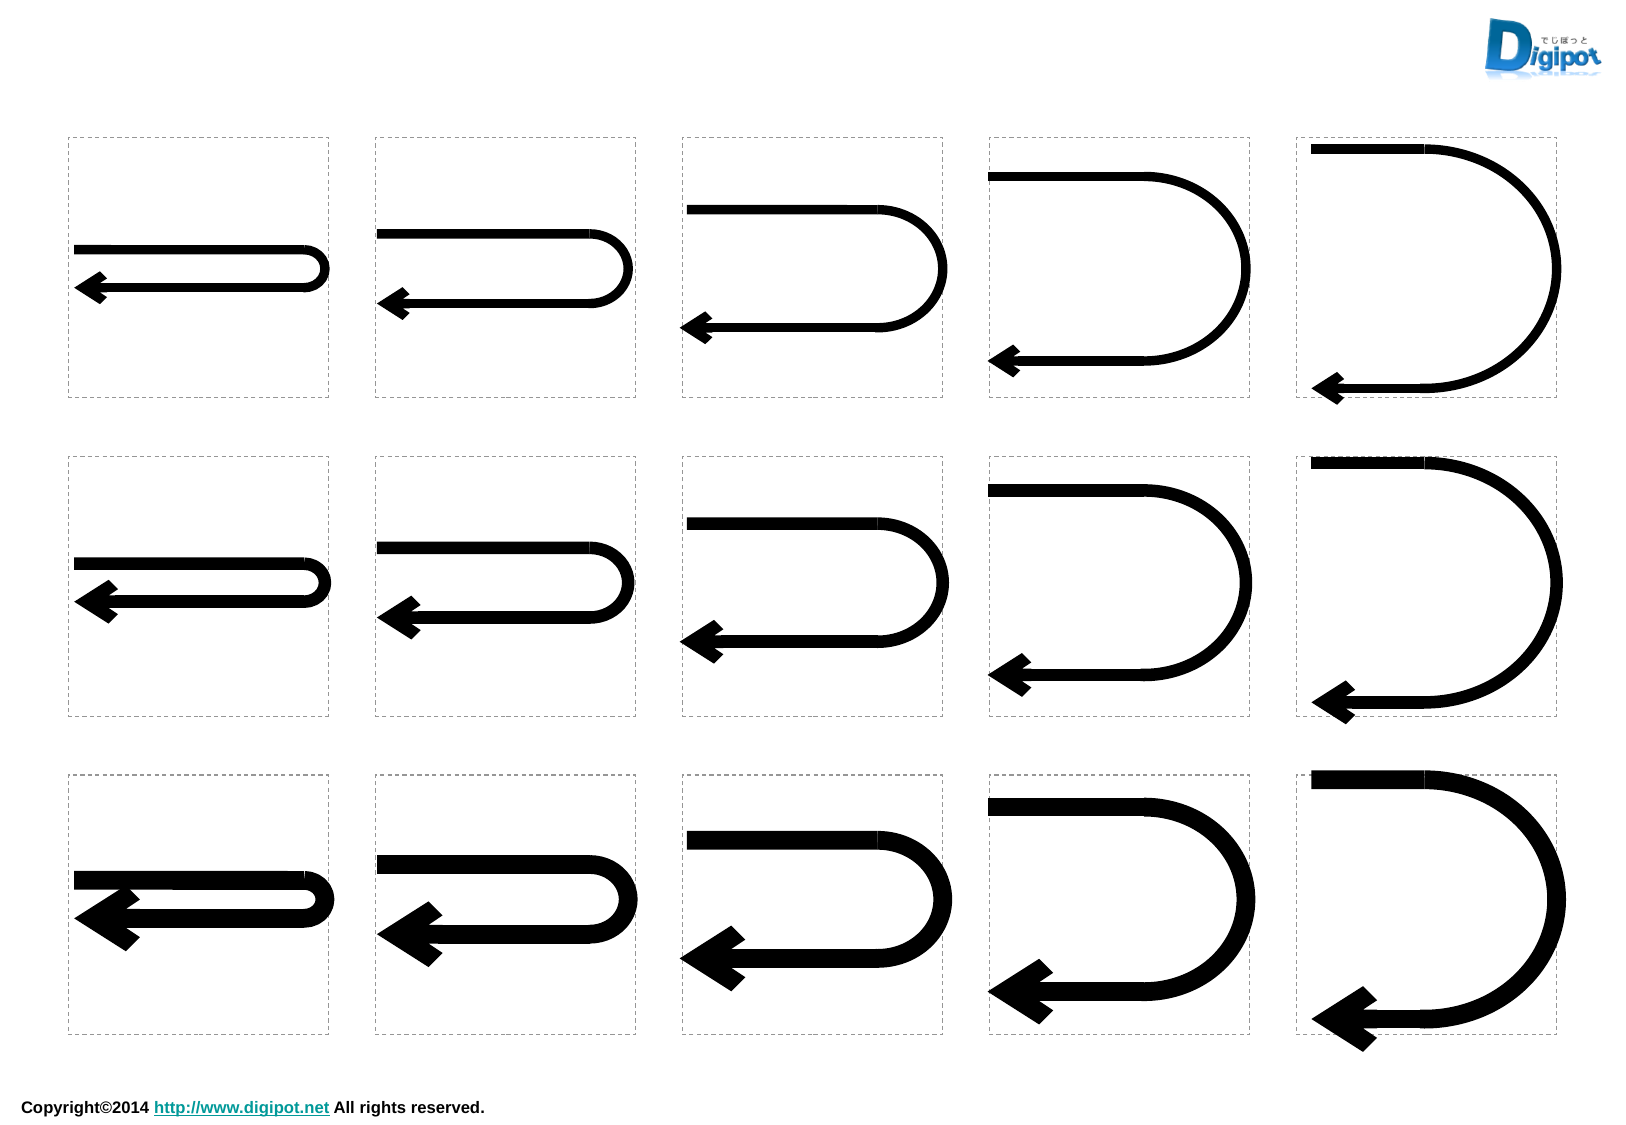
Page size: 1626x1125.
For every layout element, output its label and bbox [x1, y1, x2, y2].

text_box [679, 209, 944, 328]
text_box [73, 563, 326, 602]
text_box [376, 864, 629, 935]
text_box [679, 523, 944, 642]
text_box [1292, 462, 1557, 703]
text_box [1292, 148, 1557, 389]
picture [1485, 18, 1602, 82]
text_box [376, 547, 629, 618]
text_box [987, 176, 1247, 362]
text_box [376, 233, 629, 304]
text_box [73, 249, 326, 288]
text_box [987, 806, 1247, 992]
text_box [1292, 779, 1557, 1020]
text_box [73, 880, 326, 919]
text_box [987, 490, 1247, 676]
text_box [679, 840, 944, 959]
